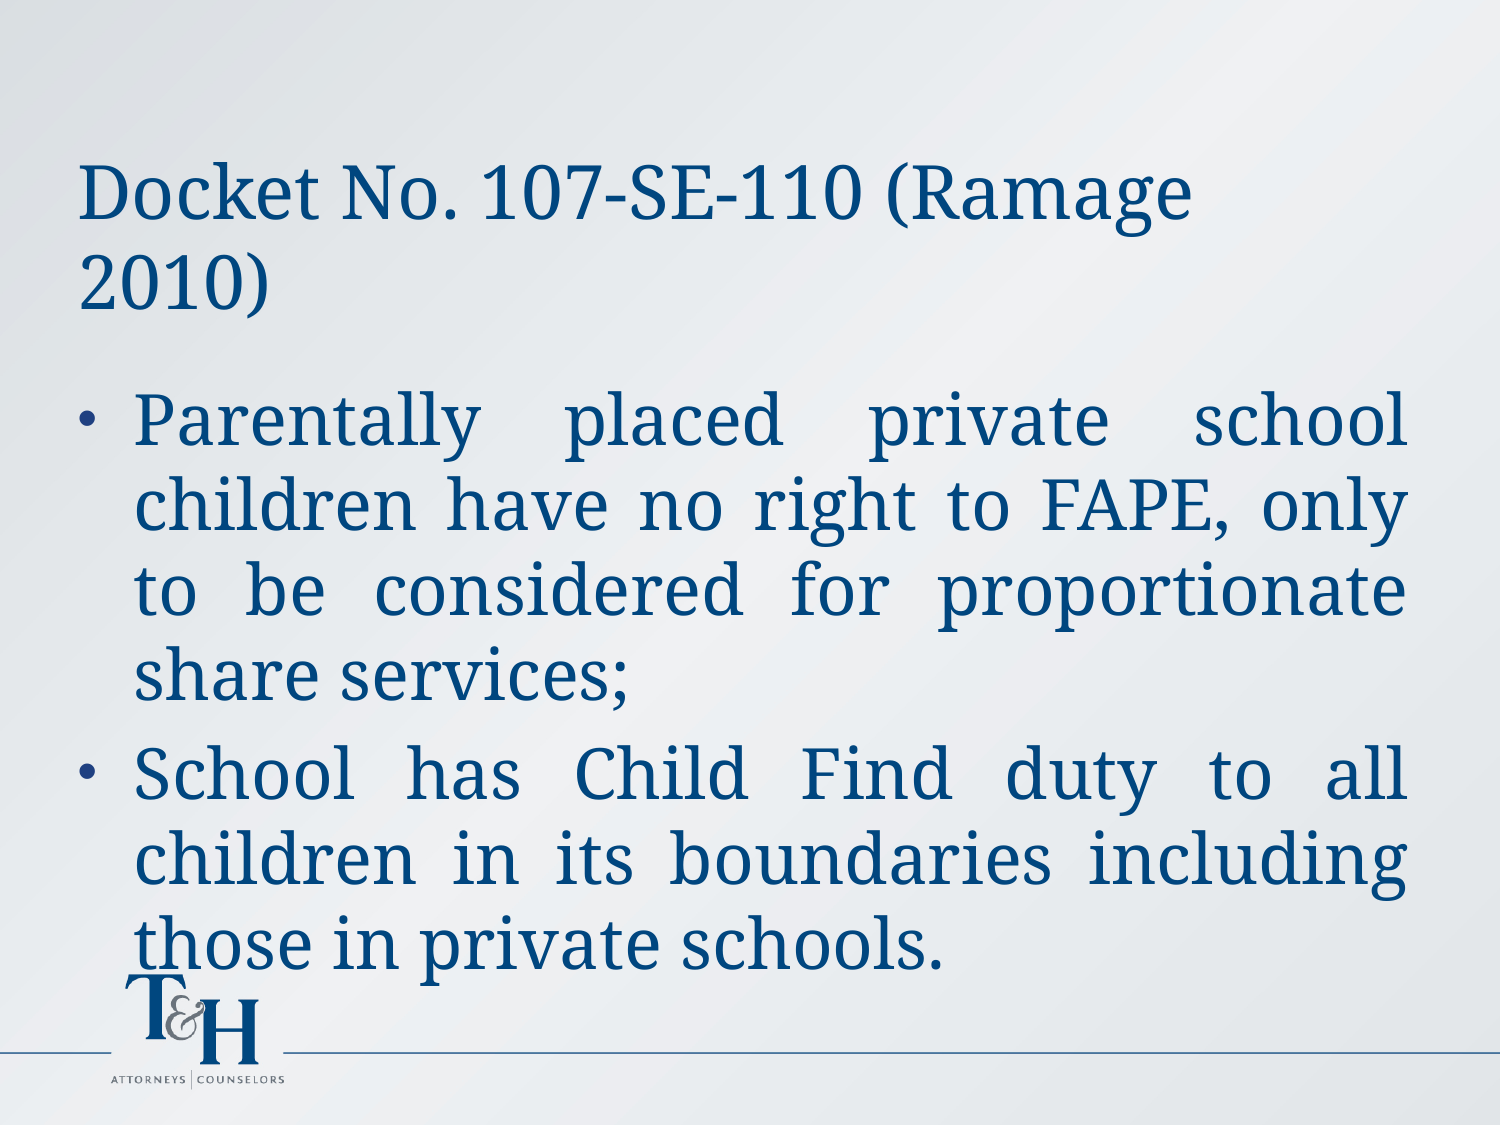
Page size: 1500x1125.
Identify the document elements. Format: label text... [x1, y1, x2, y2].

list Docket No. 107-SE-110 (Ramage 2010) Parentally placed private school children have no right to FAPE, only to be considered for proportionate share services; School has Child Find duty to all children in its boundaries including those in private schools. [62, 137, 1426, 913]
picture [0, 0, 1500, 1125]
